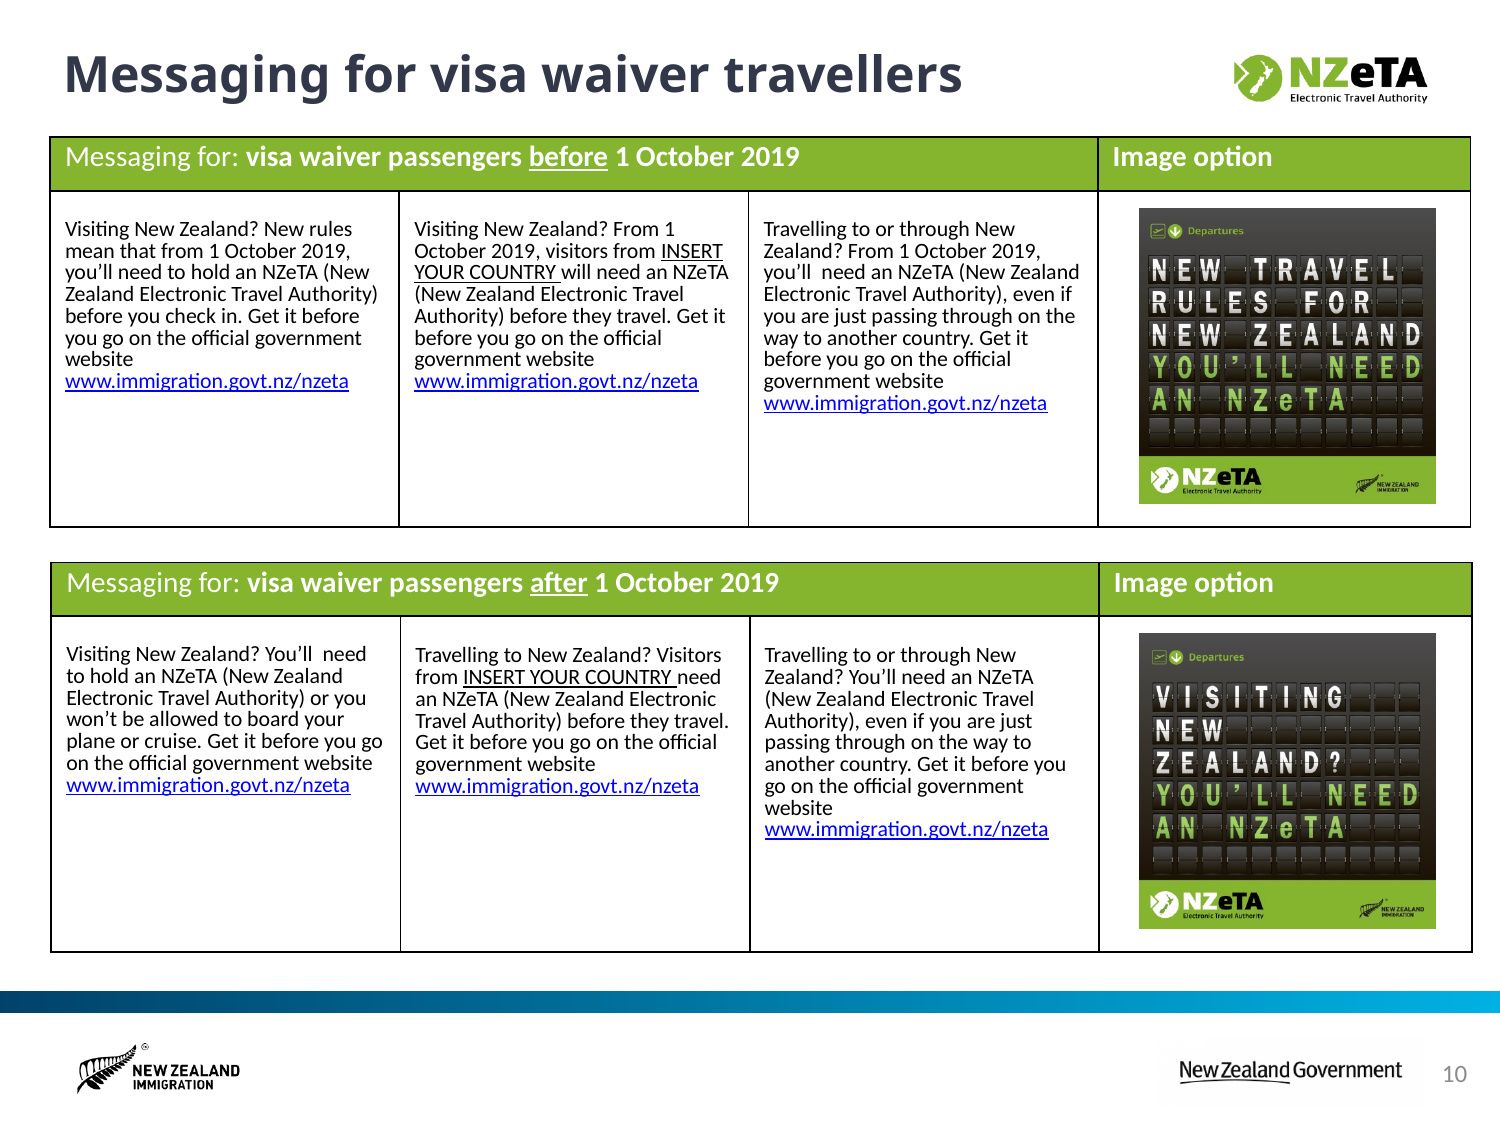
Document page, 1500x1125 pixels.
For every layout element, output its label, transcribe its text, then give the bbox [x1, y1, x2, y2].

table_cell [1099, 192, 1470, 526]
table_cell Travelling to or through New Zealand? You’ll need an NZeTA (New Zealand Electronic Travel Authority), even if you are just passing through on the way to another country. Get it before you go on the official government website www.immigration.govt.nz/nzeta [751, 617, 1098, 951]
table_cell Travelling to or through New Zealand? From 1 October 2019, you’ll need an NZeTA (New Zealand Electronic Travel Authority), even if you are just passing through on the way to another country. Get it before you go on the official government website www.immigration.govt.nz/nzeta [749, 192, 1097, 526]
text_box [0, 990, 1500, 1125]
title Messaging for visa waiver travellers [48, 19, 1410, 127]
table_header Image option [1100, 563, 1471, 615]
table_header Image option [1099, 138, 1470, 190]
table_header Messaging for: visa waiver passengers before 1 October 2019 [51, 138, 1097, 190]
table_cell Visiting New Zealand? New rules mean that from 1 October 2019, you’ll need to hold an NZeTA (New Zealand Electronic Travel Authority) before you check in. Get it before you go on the official government website www.immigration.govt.nz/nzeta [51, 192, 398, 526]
table_cell Visiting New Zealand? You’ll need to hold an NZeTA (New Zealand Electronic Travel Authority) or you won’t be allowed to board your plane or cruise. Get it before you go on the official government website www.immigration.govt.nz/nzeta [52, 617, 400, 951]
table_header Messaging for: visa waiver passengers after 1 October 2019 [52, 563, 1098, 615]
picture [0, 0, 1500, 990]
table_cell Visiting New Zealand? From 1 October 2019, visitors from INSERT YOUR COUNTRY will need an NZeTA (New Zealand Electronic Travel Authority) before they travel. Get it before you go on the official government website www.immigration.govt.nz/nzeta [400, 192, 748, 526]
table_cell Travelling to New Zealand? Visitors from INSERT YOUR COUNTRY need an NZeTA (New Zealand Electronic Travel Authority) before they travel. Get it before you go on the official government website www.immigration.govt.nz/nzeta [401, 617, 749, 951]
table_cell [1100, 617, 1471, 951]
